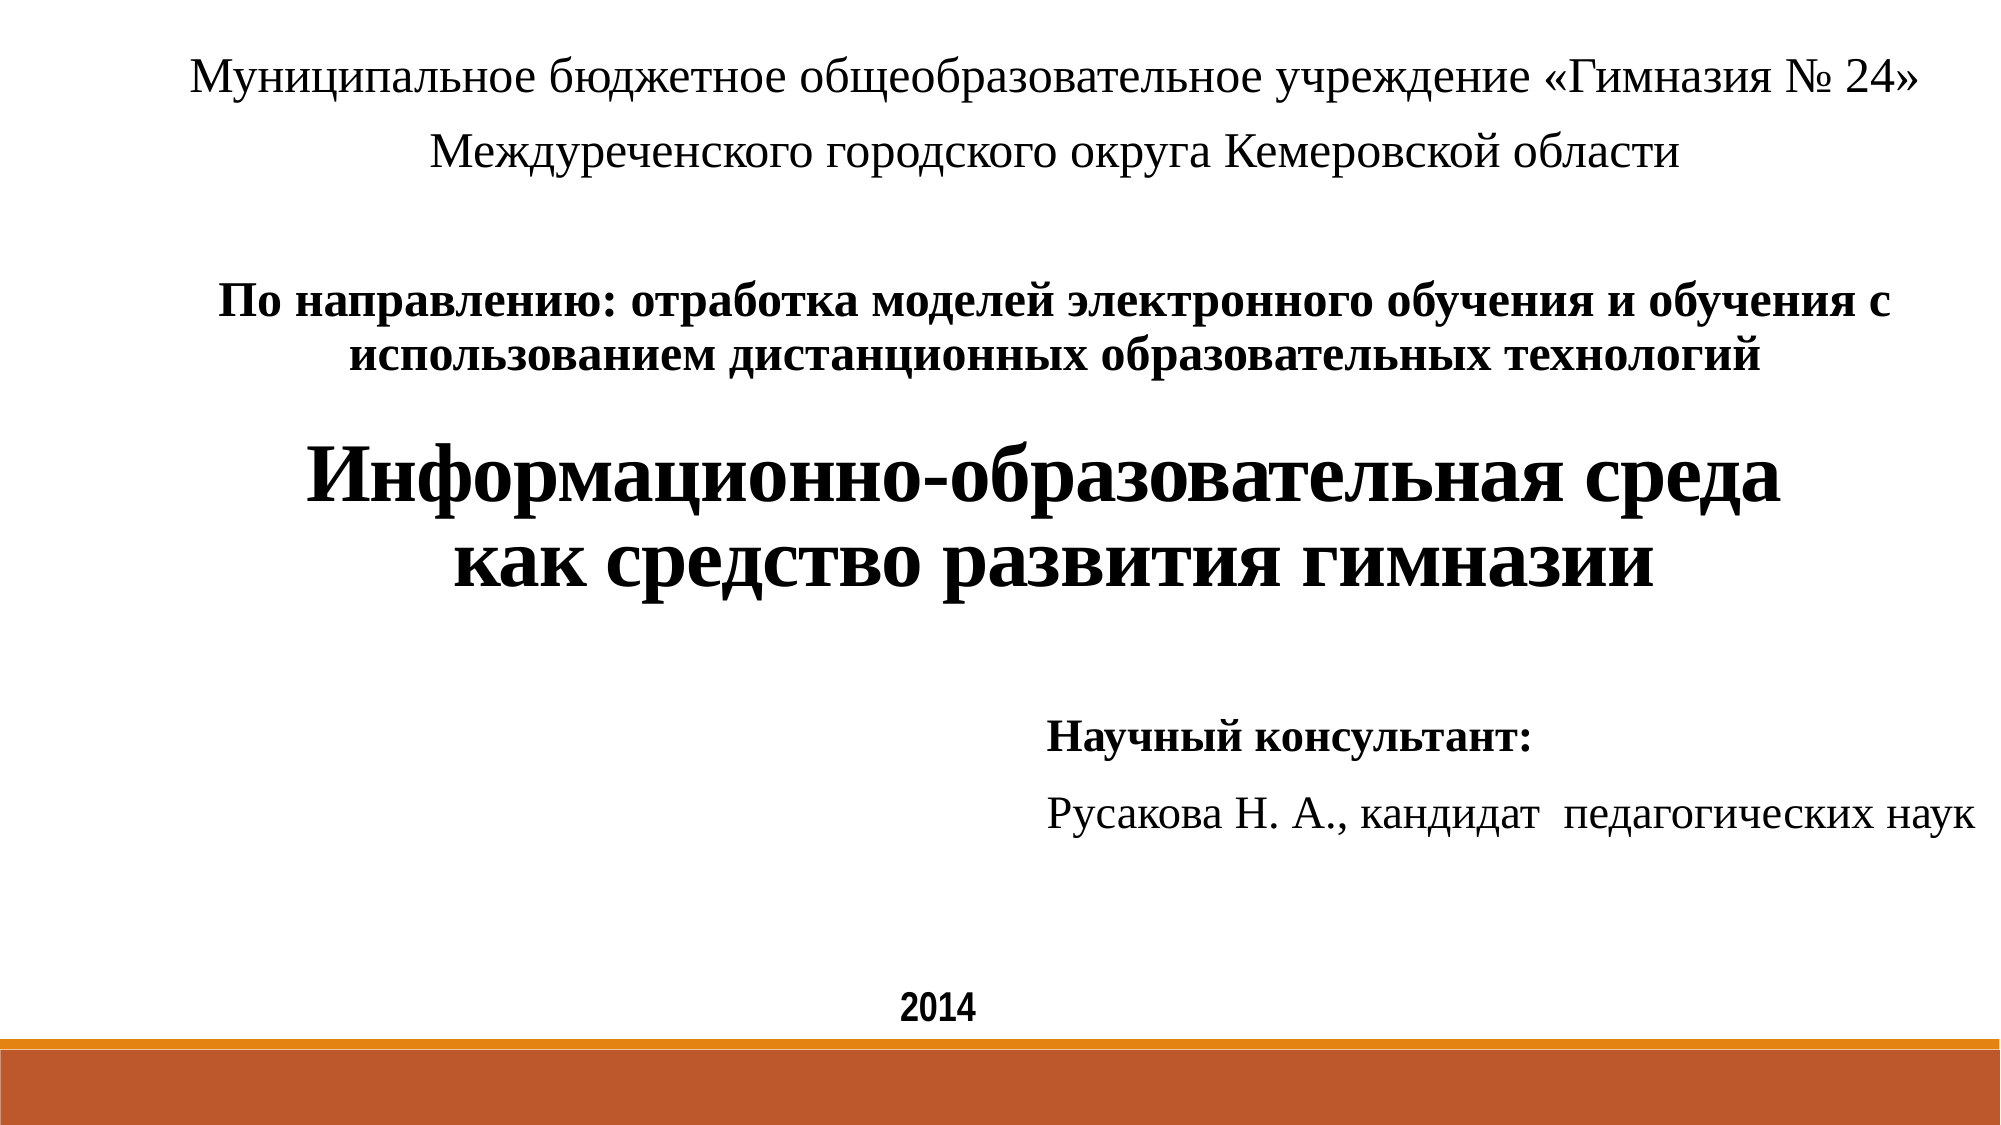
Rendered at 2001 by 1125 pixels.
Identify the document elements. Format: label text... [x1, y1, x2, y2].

text_box Муниципальное бюджетное общеобразовательное учреждение «Гимназия № 24» Междуреченского городского округа Кемеровской области По направлению: отработка моделей электронного обучения и обучения с использованием дистанционных образовательных технологий [124, 41, 1986, 394]
title Информационно-образовательная среда как средство развития гимназии [280, 394, 1830, 612]
text_box 2014 [885, 978, 1055, 1046]
subtitle Научный консультант: Русакова Н. А., кандидат педагогических наук [1031, 703, 2000, 886]
